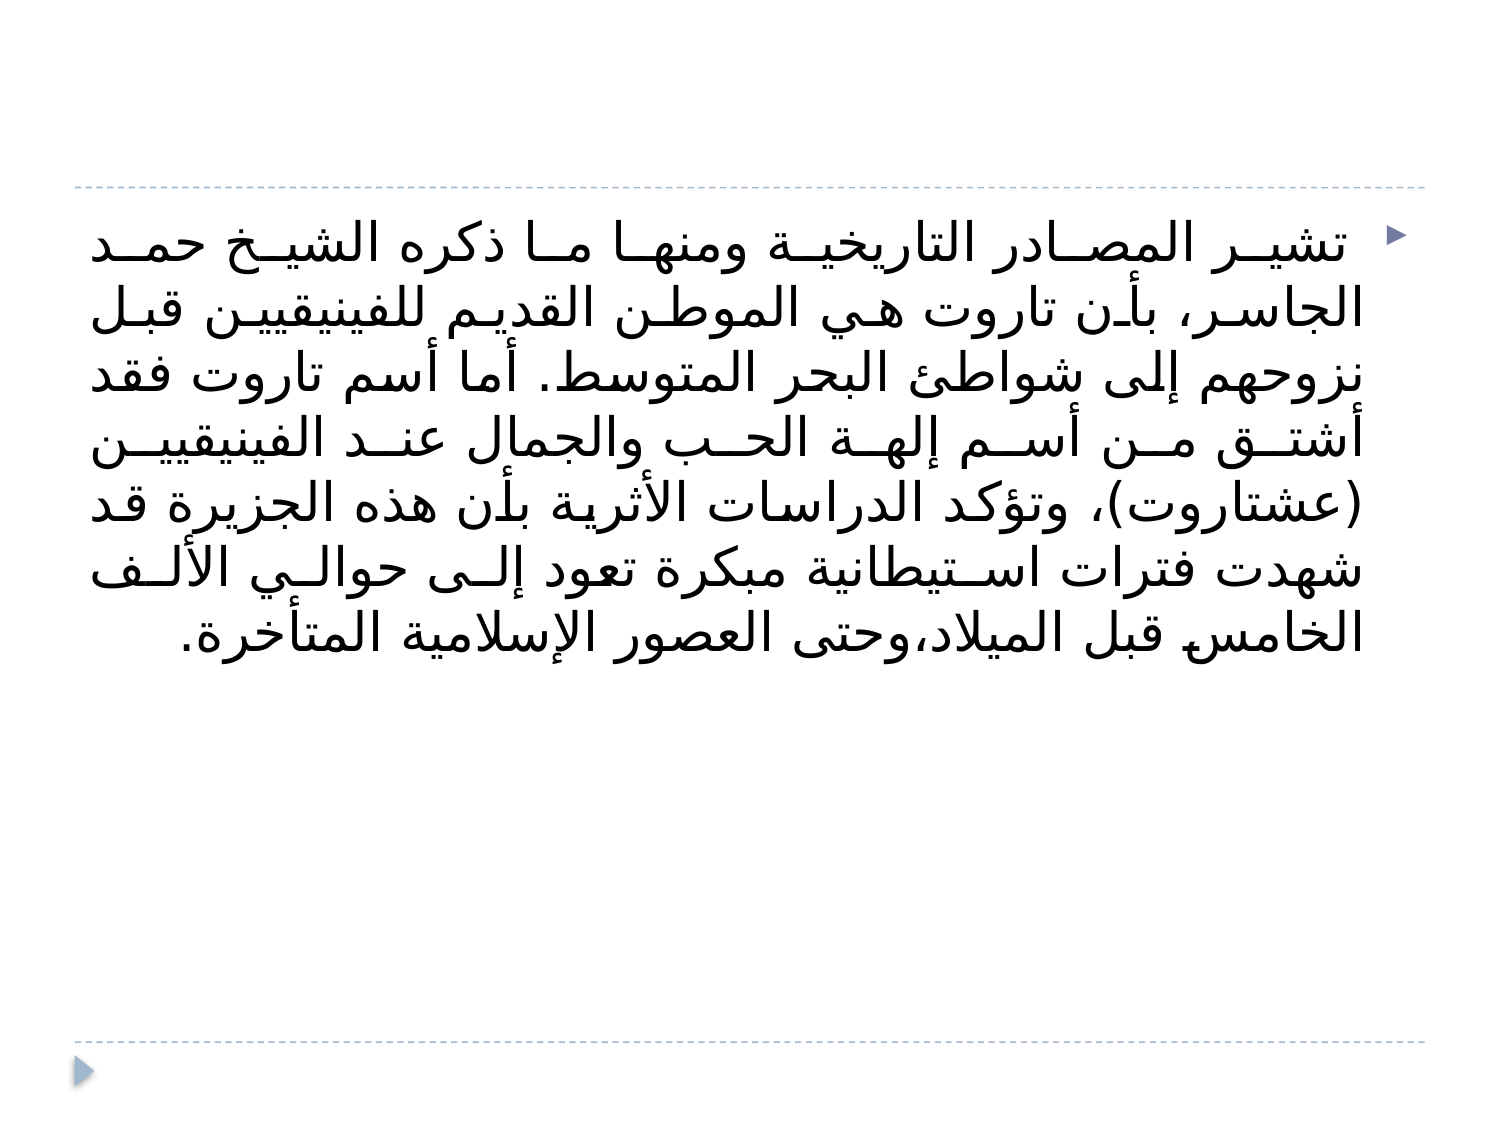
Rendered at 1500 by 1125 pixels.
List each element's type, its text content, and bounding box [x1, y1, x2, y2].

list تشير المصادر التاريخية ومنها ما ذكره الشيخ حمد الجاسر، بأن تاروت هي الموطن القديم للفينيقيين قبل نزوحهم إلى شواطئ البحر المتوسط. أما أسم تاروت فقد أشتق من أسم إلهة الحب والجمال عند الفينيقيين (عشتاروت)، وتؤكد الدراسات الأثرية بأن هذه الجزيرة قد شهدت فترات استيطانية مبكرة تعود إلى حوالي الألف الخامس قبل الميلاد،وحتى العصور الإسلامية المتأخرة. [75, 200, 1425, 1010]
